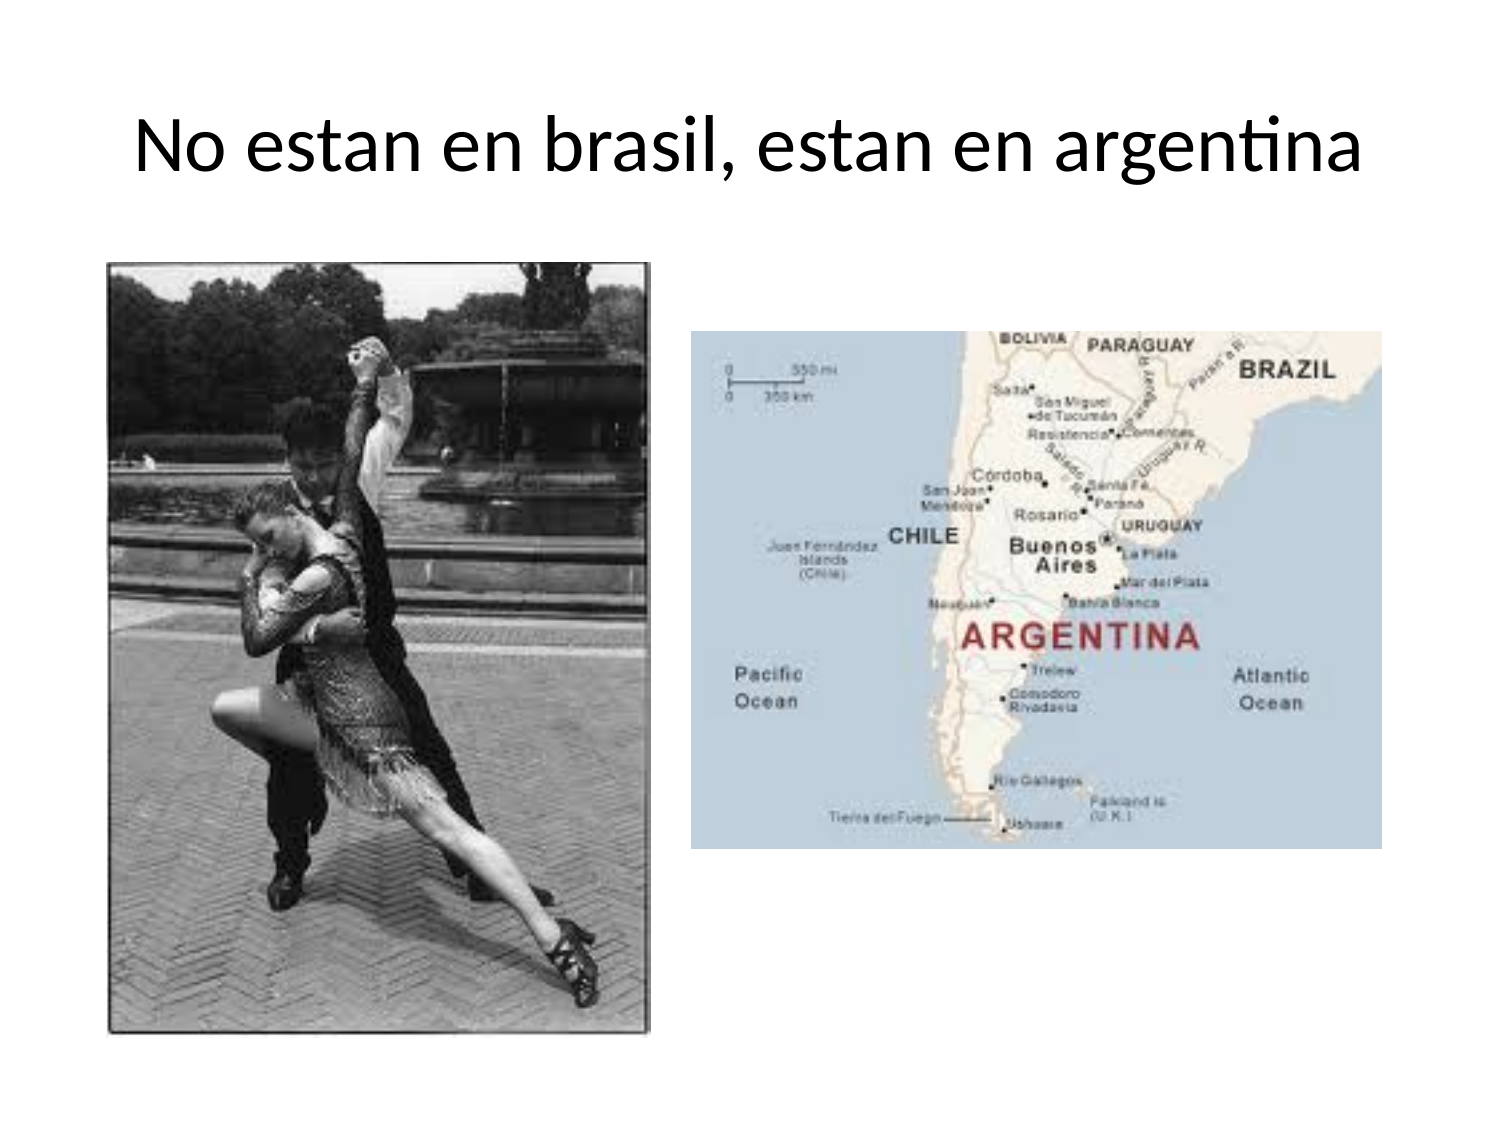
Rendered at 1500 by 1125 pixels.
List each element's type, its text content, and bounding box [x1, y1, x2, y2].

picture [690, 331, 1382, 849]
picture [106, 262, 651, 1039]
title No estan en brasil, estan en argentina [75, 45, 1425, 233]
